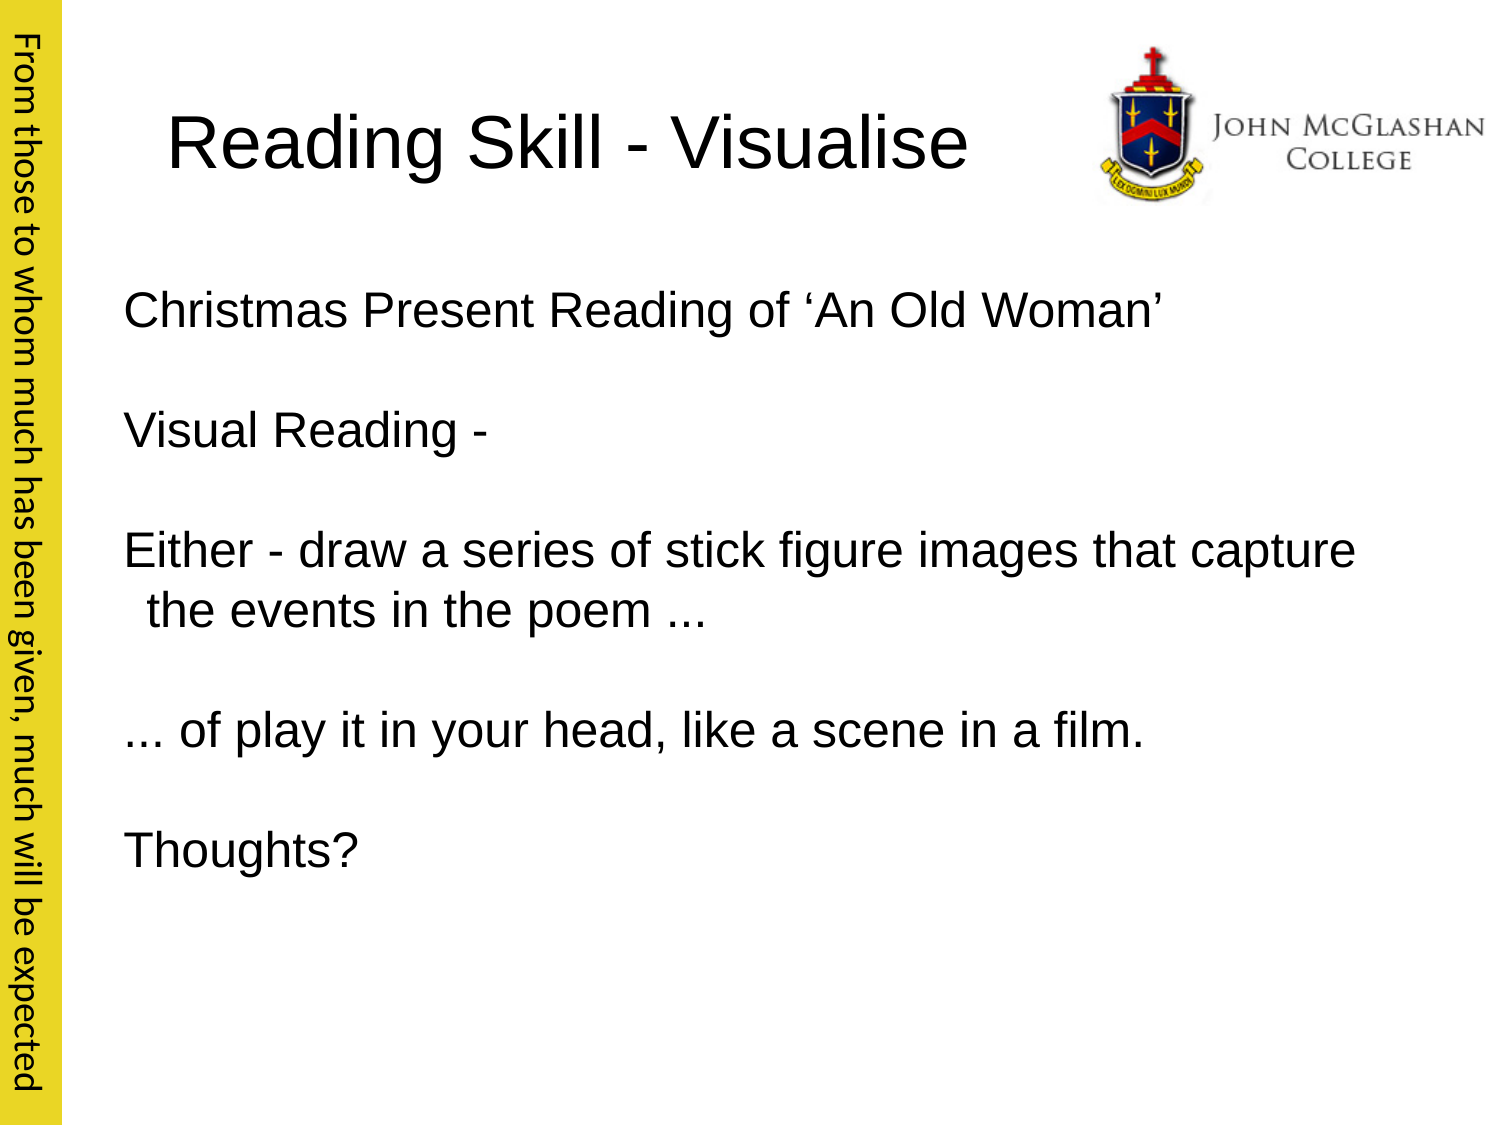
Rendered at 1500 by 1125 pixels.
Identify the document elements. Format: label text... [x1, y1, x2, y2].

title Reading Skill - Visualise [61, 45, 1075, 233]
list Christmas Present Reading of ‘An Old Woman’ Visual Reading - Either - draw a series of stick figure images that capture the events in the poem ... ... of play it in your head, like a scene in a film. Thoughts? [75, 262, 1425, 1005]
picture [1092, 44, 1487, 206]
